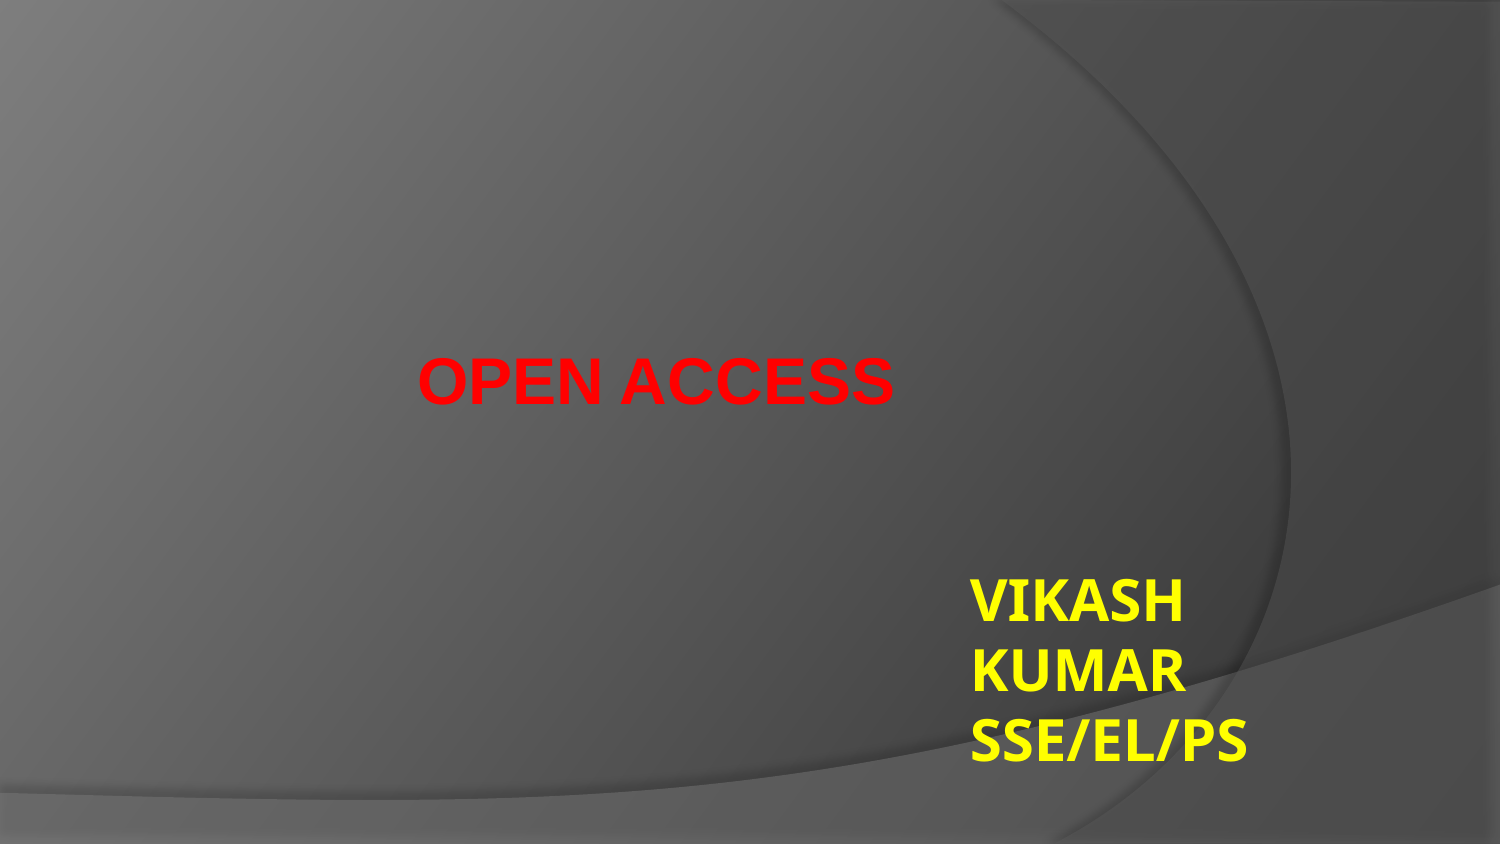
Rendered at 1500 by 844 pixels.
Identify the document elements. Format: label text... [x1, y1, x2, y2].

title VIKASH KUMAR SSE/EL/PS [962, 563, 1394, 710]
list OPEN ACCESS [112, 305, 1200, 438]
